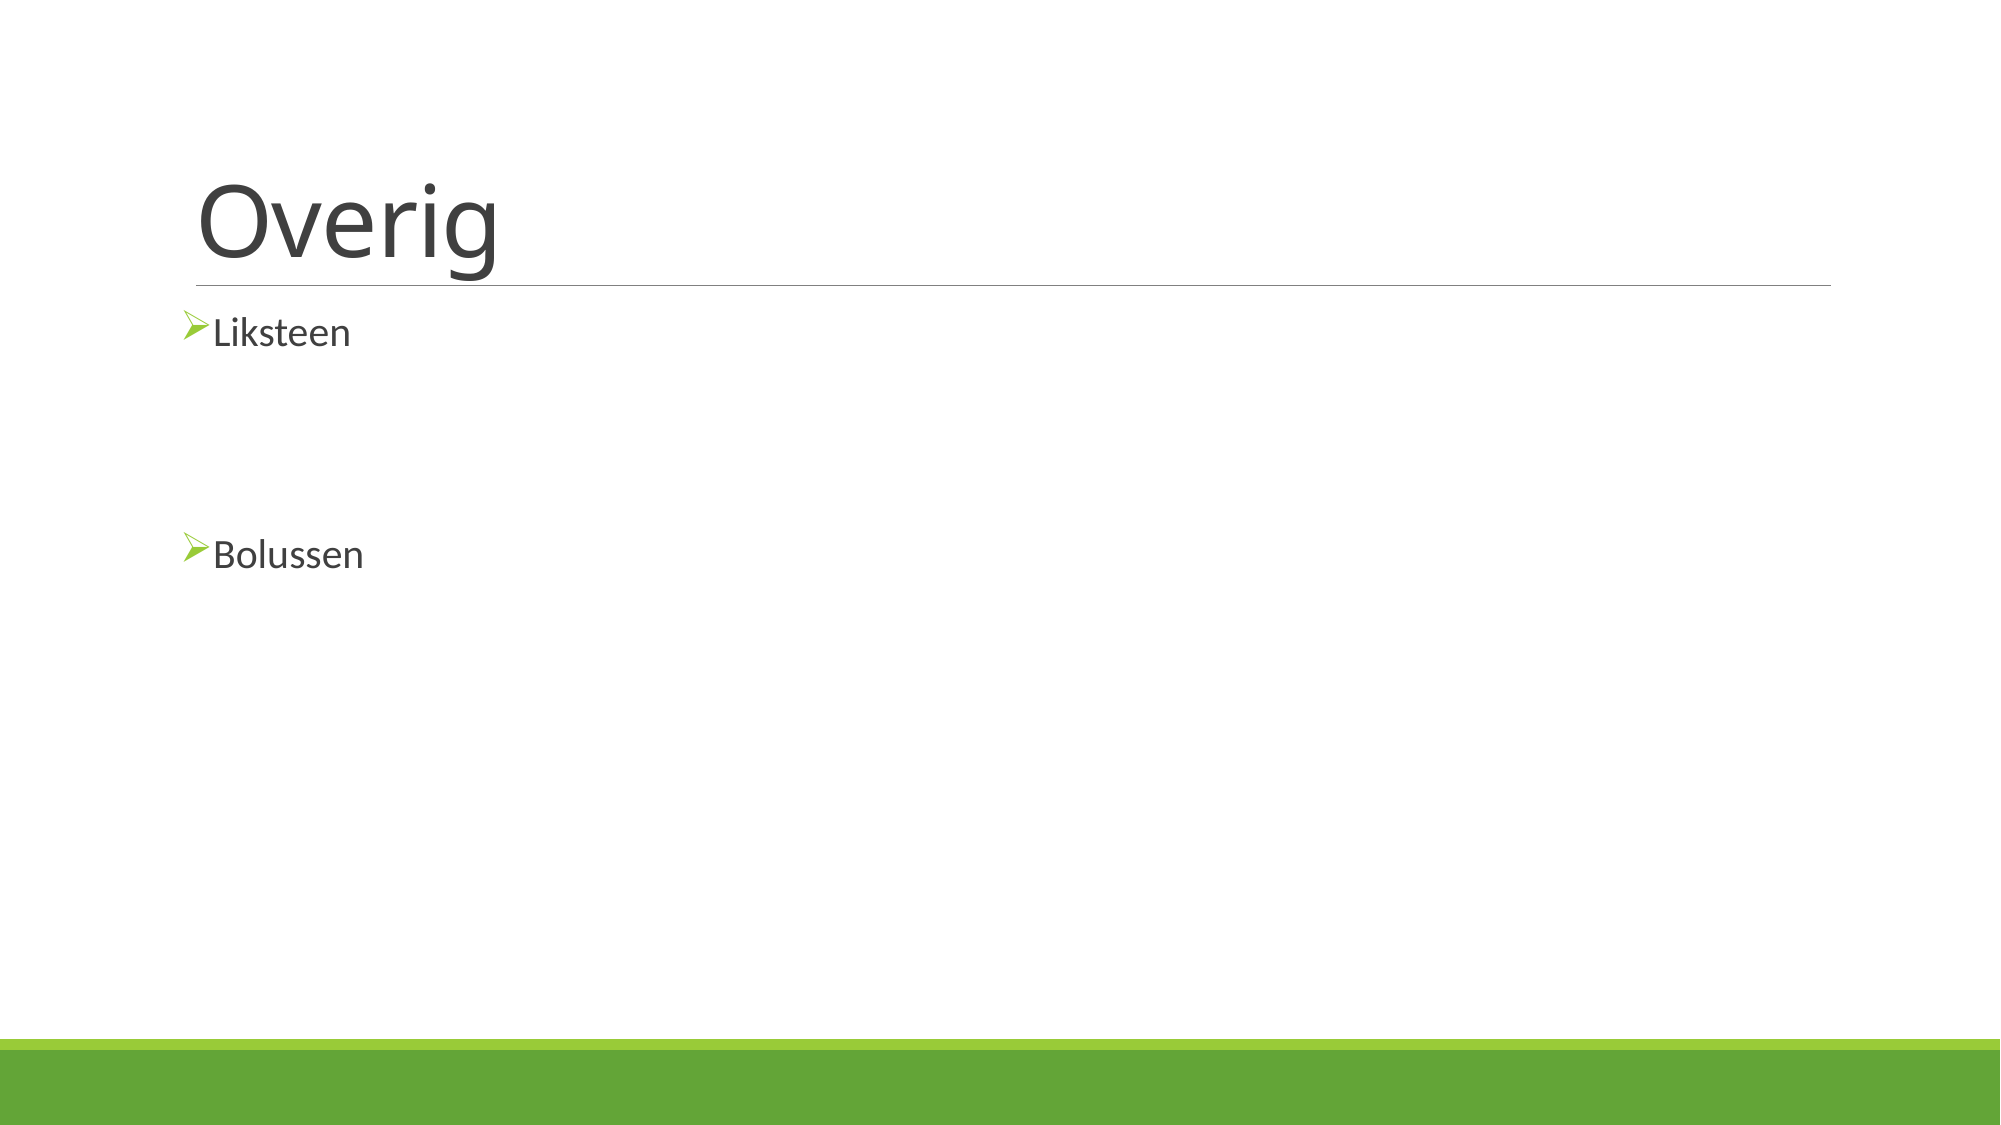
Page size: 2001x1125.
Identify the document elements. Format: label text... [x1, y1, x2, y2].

title Overig [180, 47, 1830, 285]
list Liksteen Bolussen [180, 302, 1830, 963]
